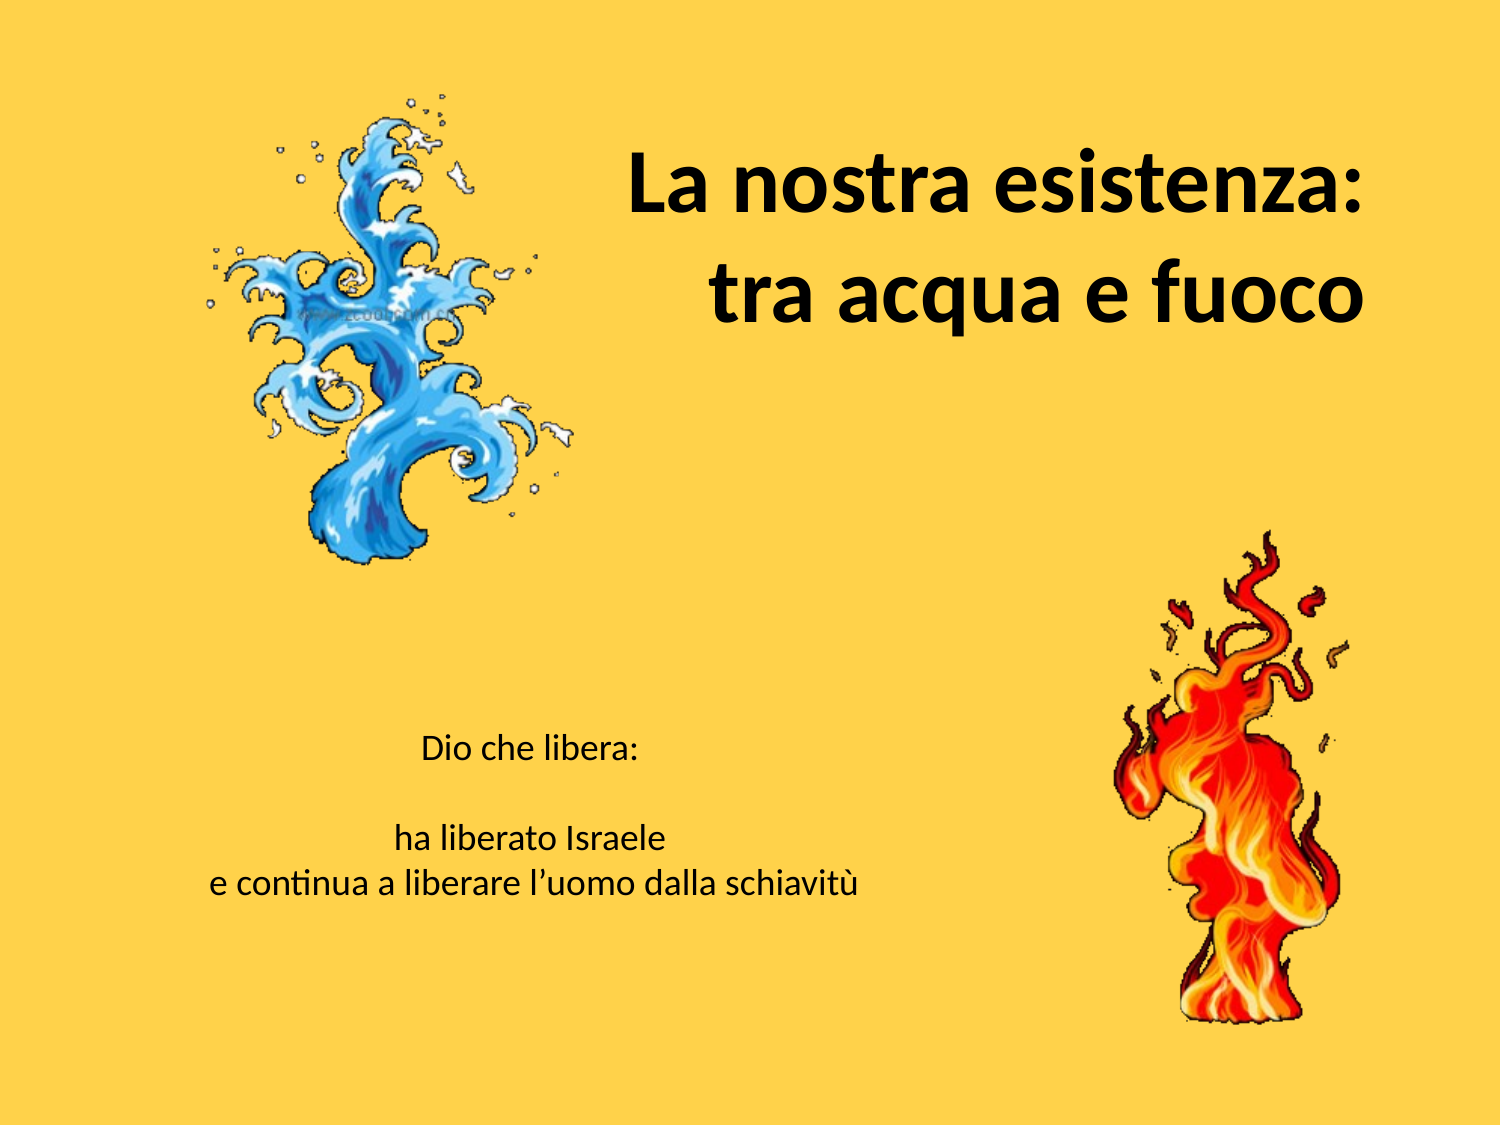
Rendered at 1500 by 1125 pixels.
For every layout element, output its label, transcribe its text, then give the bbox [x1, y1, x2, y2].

picture [1104, 503, 1353, 1036]
picture [206, 54, 591, 575]
text_box La nostra esistenza: tra acqua e fuoco [612, 113, 1403, 349]
text_box Dio che libera: ha liberato Israele e continua a liberare l’uomo dalla schiavitù [159, 715, 910, 911]
